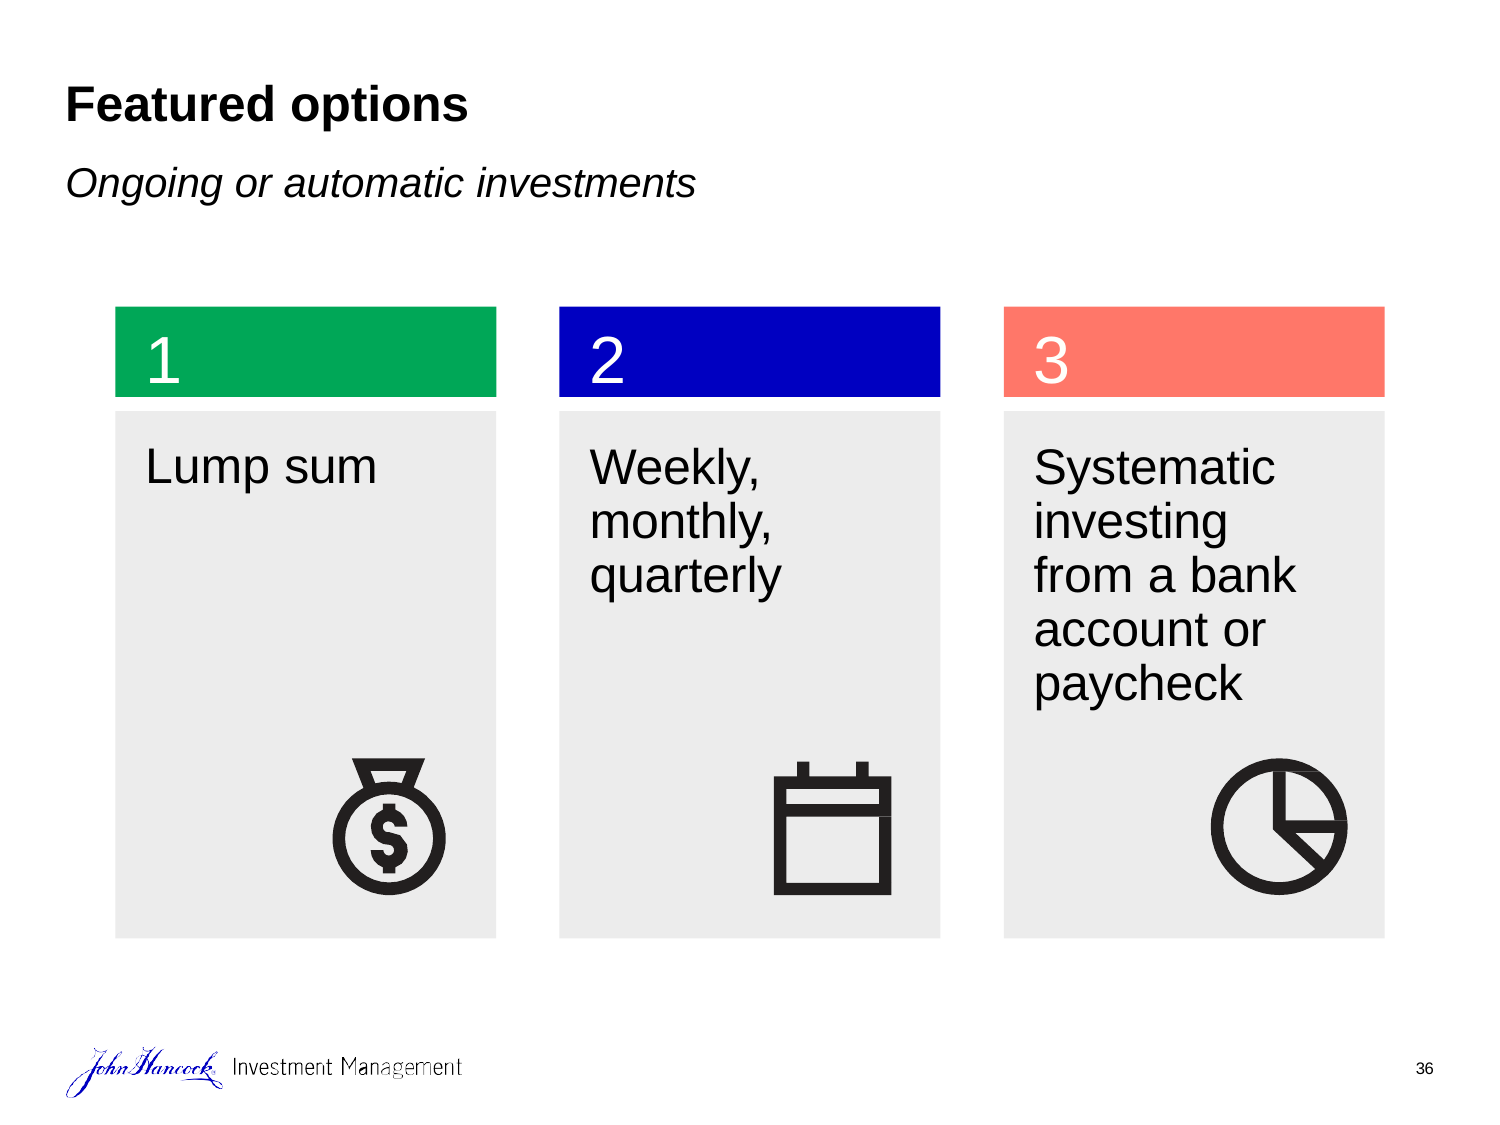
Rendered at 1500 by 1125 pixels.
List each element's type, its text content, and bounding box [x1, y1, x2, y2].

title Featured options [63, 69, 1350, 260]
slide_number 36 [1409, 1057, 1443, 1125]
picture [66, 1046, 223, 1098]
text_box [115, 494, 497, 939]
text_box Ongoing or automatic investments [63, 154, 699, 207]
picture [416, 1062, 431, 1075]
text_box 3 [1003, 306, 1385, 397]
text_box 2 [559, 306, 941, 397]
picture [381, 1062, 414, 1079]
text_box [1210, 758, 1348, 896]
text_box [559, 411, 941, 939]
text_box Lump sum [115, 411, 497, 494]
text_box [1003, 711, 1385, 939]
text_box 1 [115, 306, 497, 397]
text_box [332, 758, 446, 896]
text_box [773, 761, 892, 896]
text_box Systematic investing from a bank account or paycheck [1003, 411, 1385, 711]
text_box Weekly, monthly, quarterly [587, 431, 786, 603]
picture [445, 1058, 462, 1075]
picture [342, 1057, 356, 1075]
